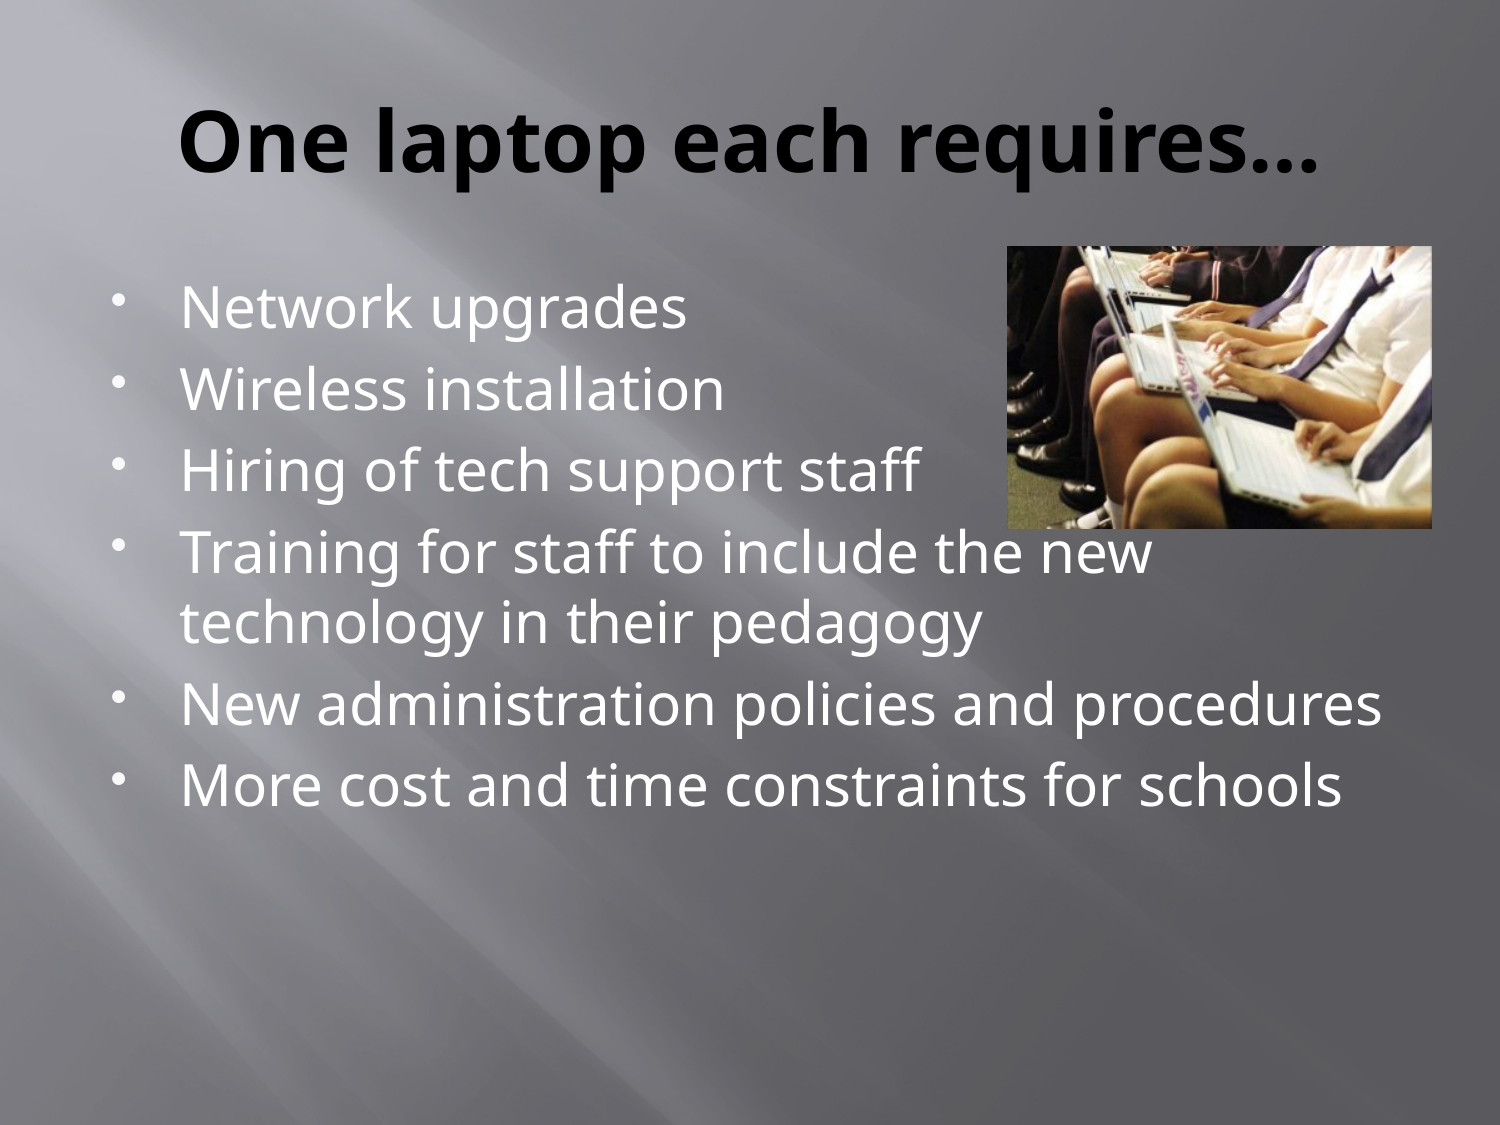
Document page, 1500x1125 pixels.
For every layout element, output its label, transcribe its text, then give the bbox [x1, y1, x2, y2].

picture [1007, 245, 1432, 530]
list Network upgrades Wireless installation Hiring of tech support staff Training for staff to include the new technology in their pedagogy New administration policies and procedures More cost and time constraints for schools [75, 262, 1425, 1035]
title One laptop each requires… [75, 45, 1425, 233]
